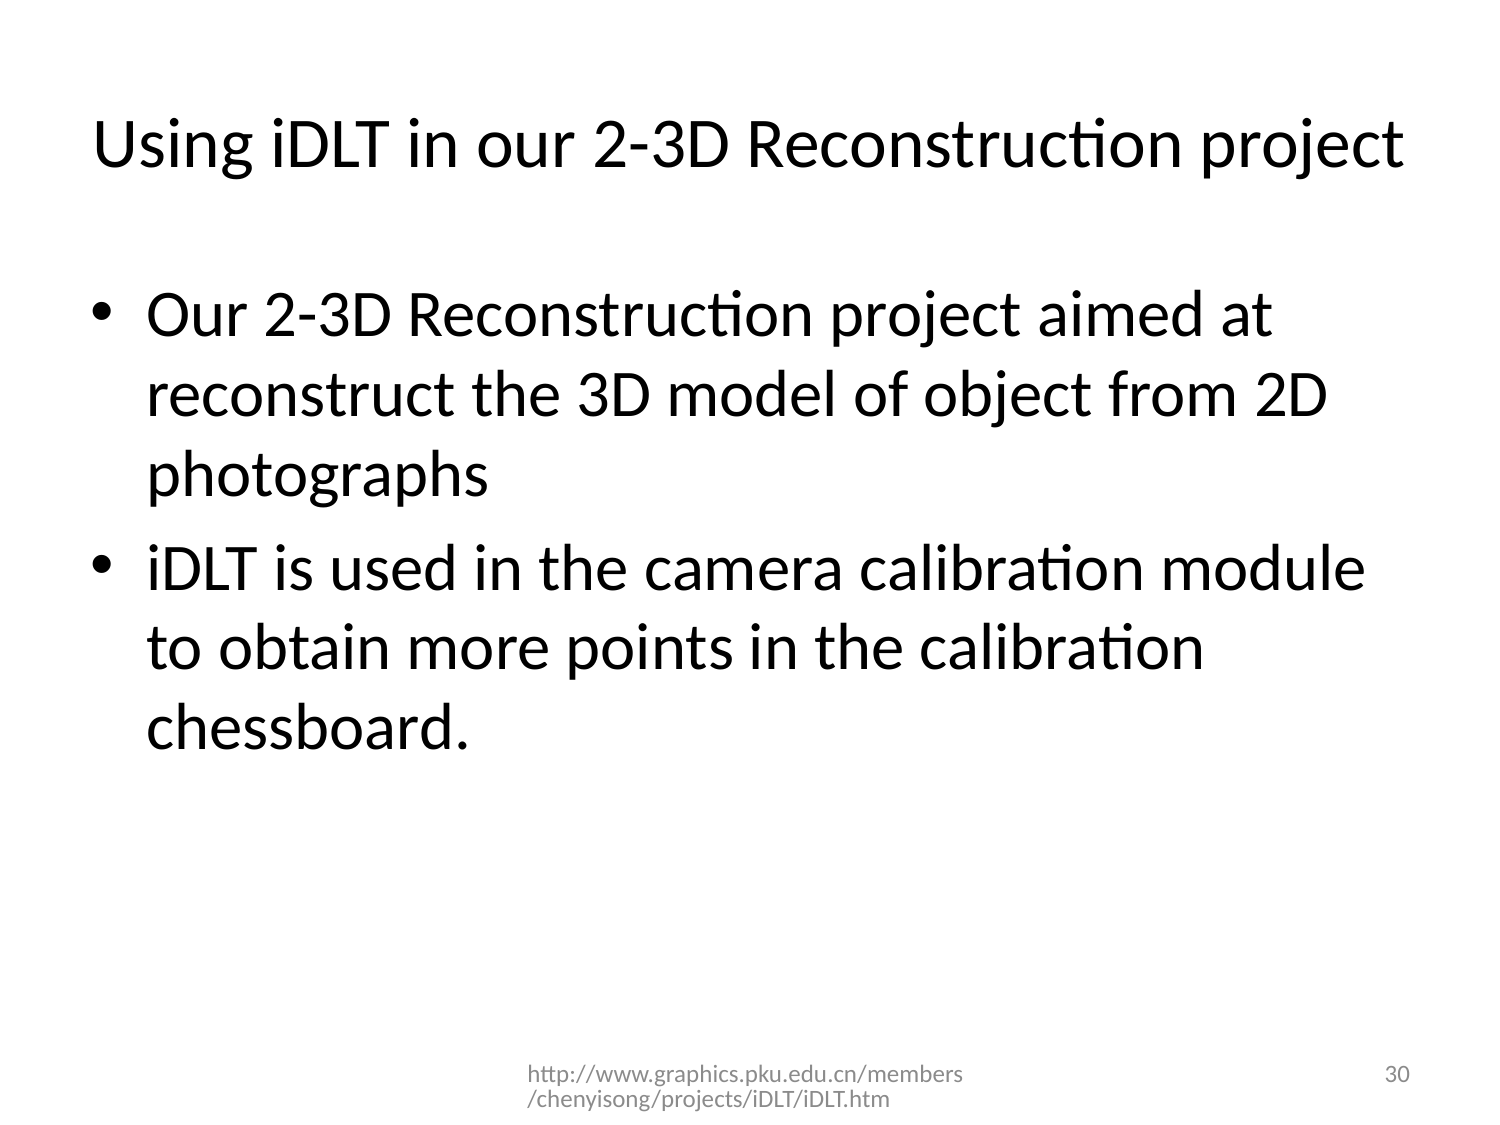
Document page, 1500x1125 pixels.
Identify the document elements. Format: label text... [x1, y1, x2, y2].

list Our 2-3D Reconstruction project aimed at reconstruct the 3D model of object from 2D photographs iDLT is used in the camera calibration module to obtain more points in the calibration chessboard. [75, 262, 1425, 1005]
slide_number 30 [1074, 1042, 1425, 1103]
title Using iDLT in our 2-3D Reconstruction project [75, 45, 1425, 233]
footer http://www.graphics.pku.edu.cn/members/chenyisong/projects/iDLT/iDLT.htm [512, 1042, 988, 1103]
